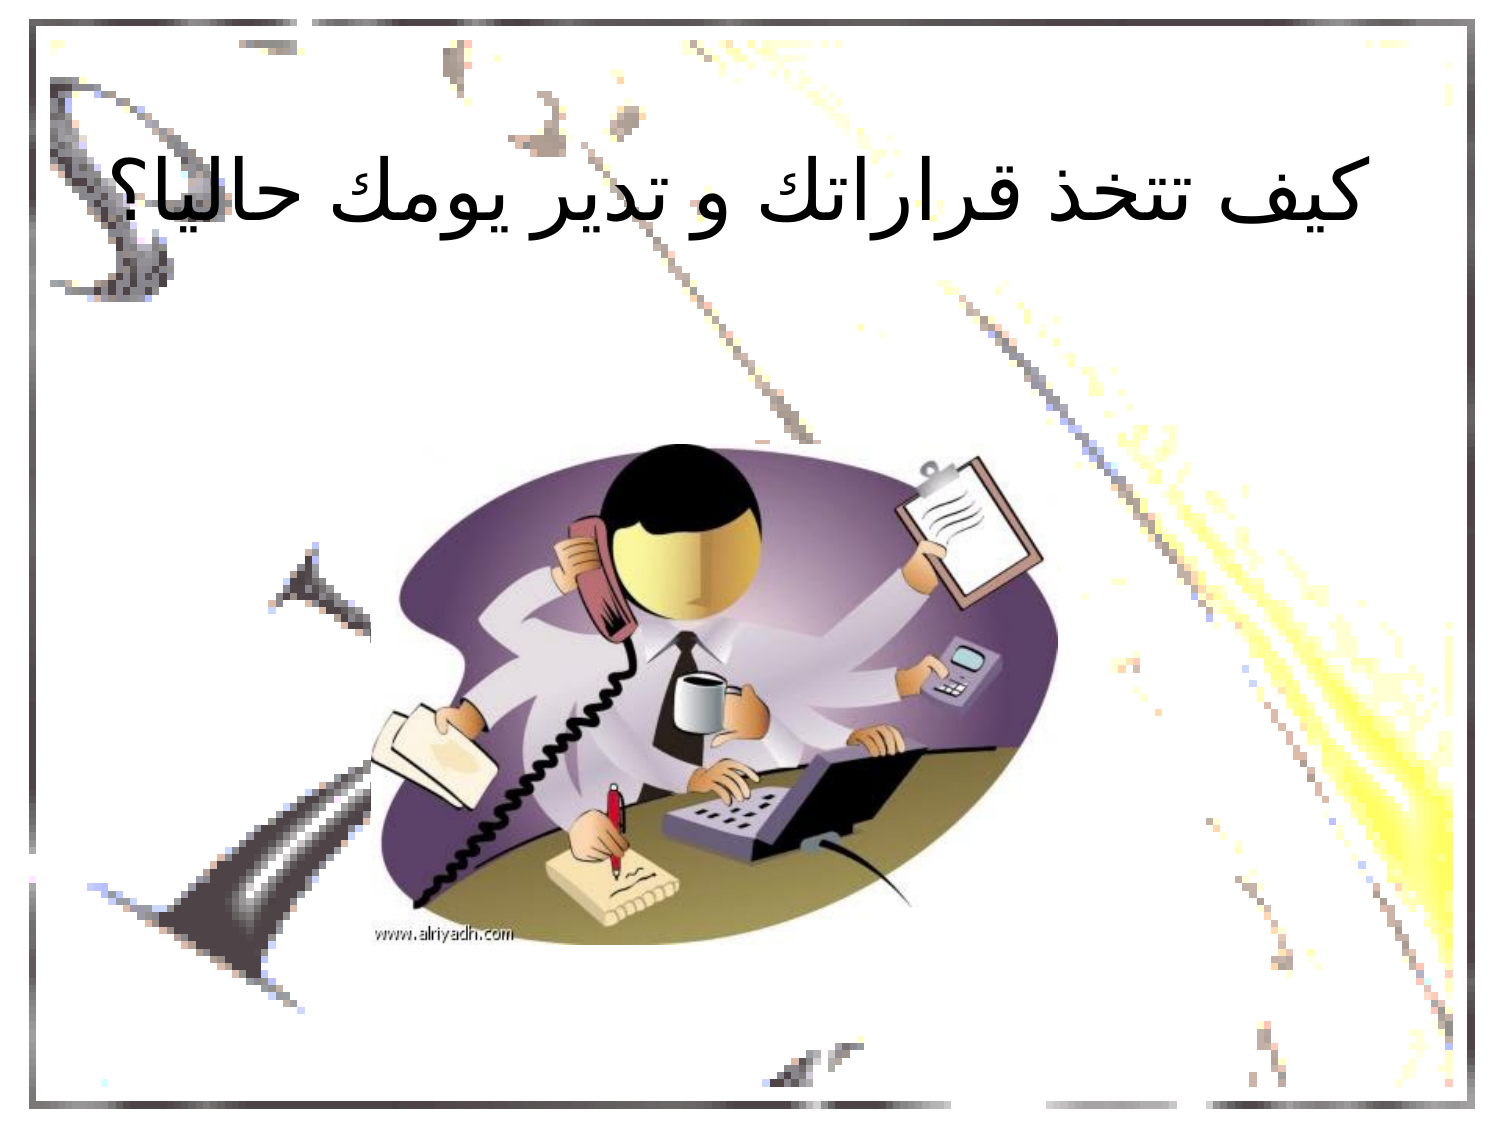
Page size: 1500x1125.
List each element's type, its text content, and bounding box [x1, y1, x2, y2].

text_box كيف تتخذ قراراتك و تدير يومك حاليا؟ [64, 90, 1412, 386]
picture [29, 19, 1475, 1109]
